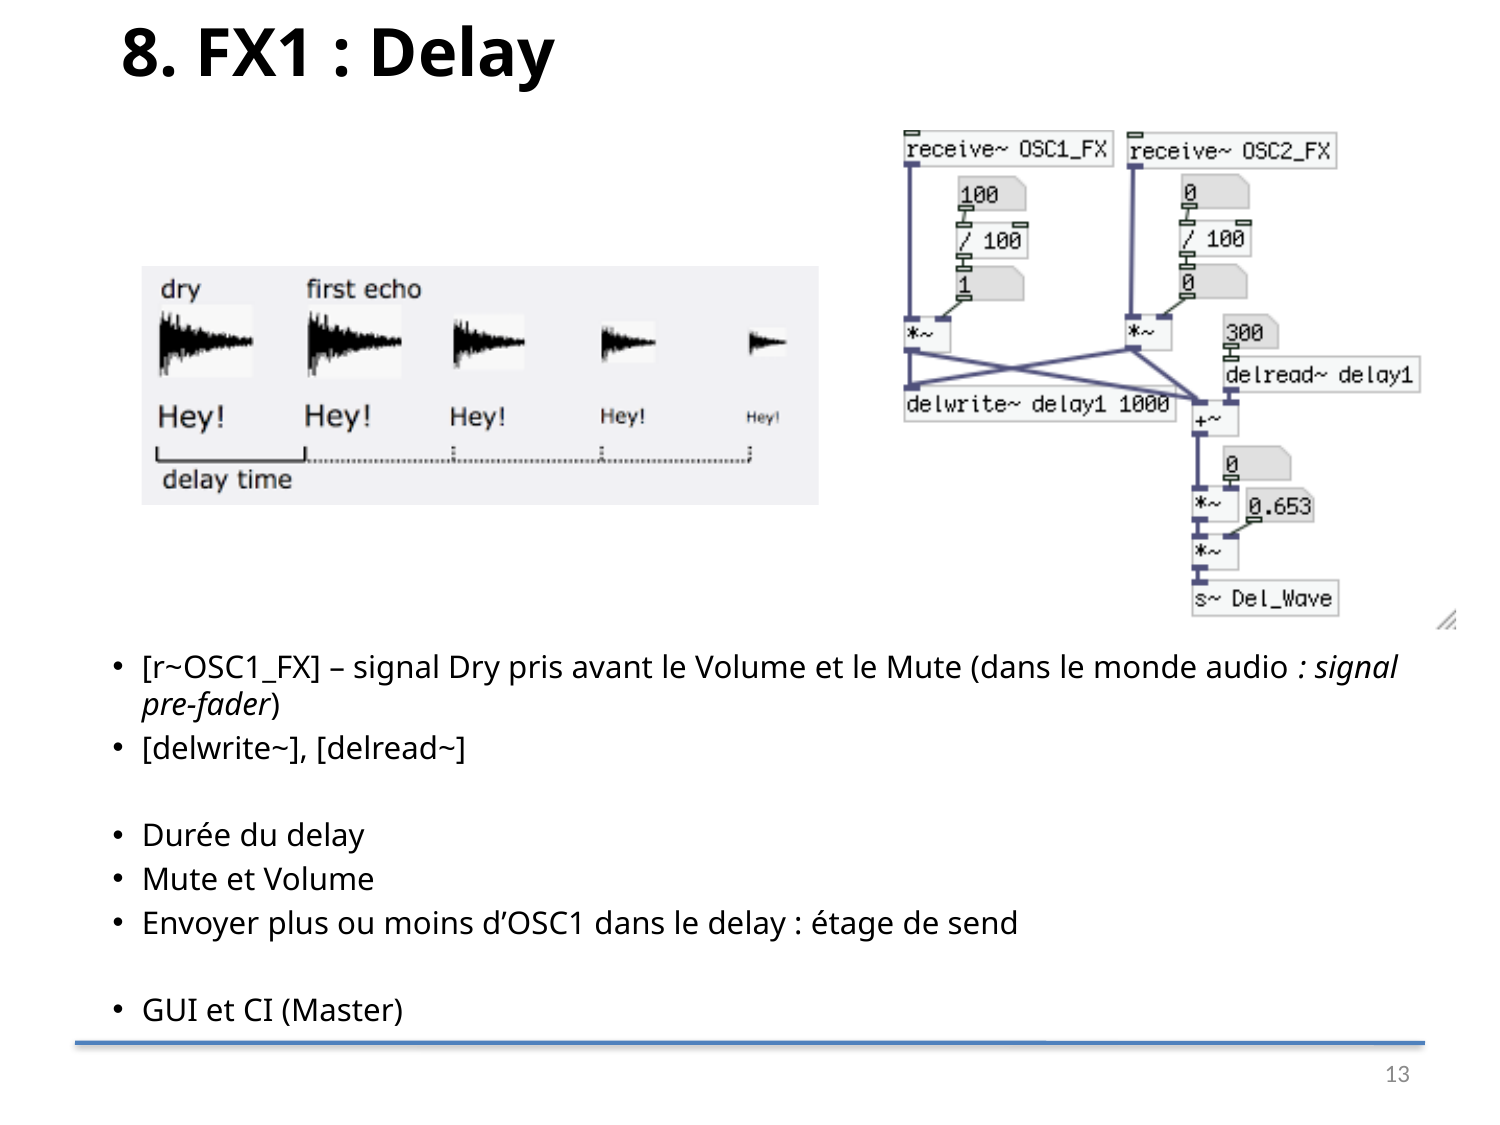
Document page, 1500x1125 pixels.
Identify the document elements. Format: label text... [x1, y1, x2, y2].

picture [141, 266, 819, 505]
text_box 8. FX1 : Delay [106, 2, 1382, 102]
slide_number 13 [1074, 1042, 1425, 1103]
picture [901, 129, 1457, 632]
list [r~OSC1_FX] – signal Dry pris avant le Volume et le Mute (dans le monde audio : signal pre-fader) [delwrite~], [delread~] Durée du delay Mute et Volume Envoyer plus ou moins d’OSC1 dans le delay : étage de send GUI et CI (Master) [97, 639, 1442, 694]
